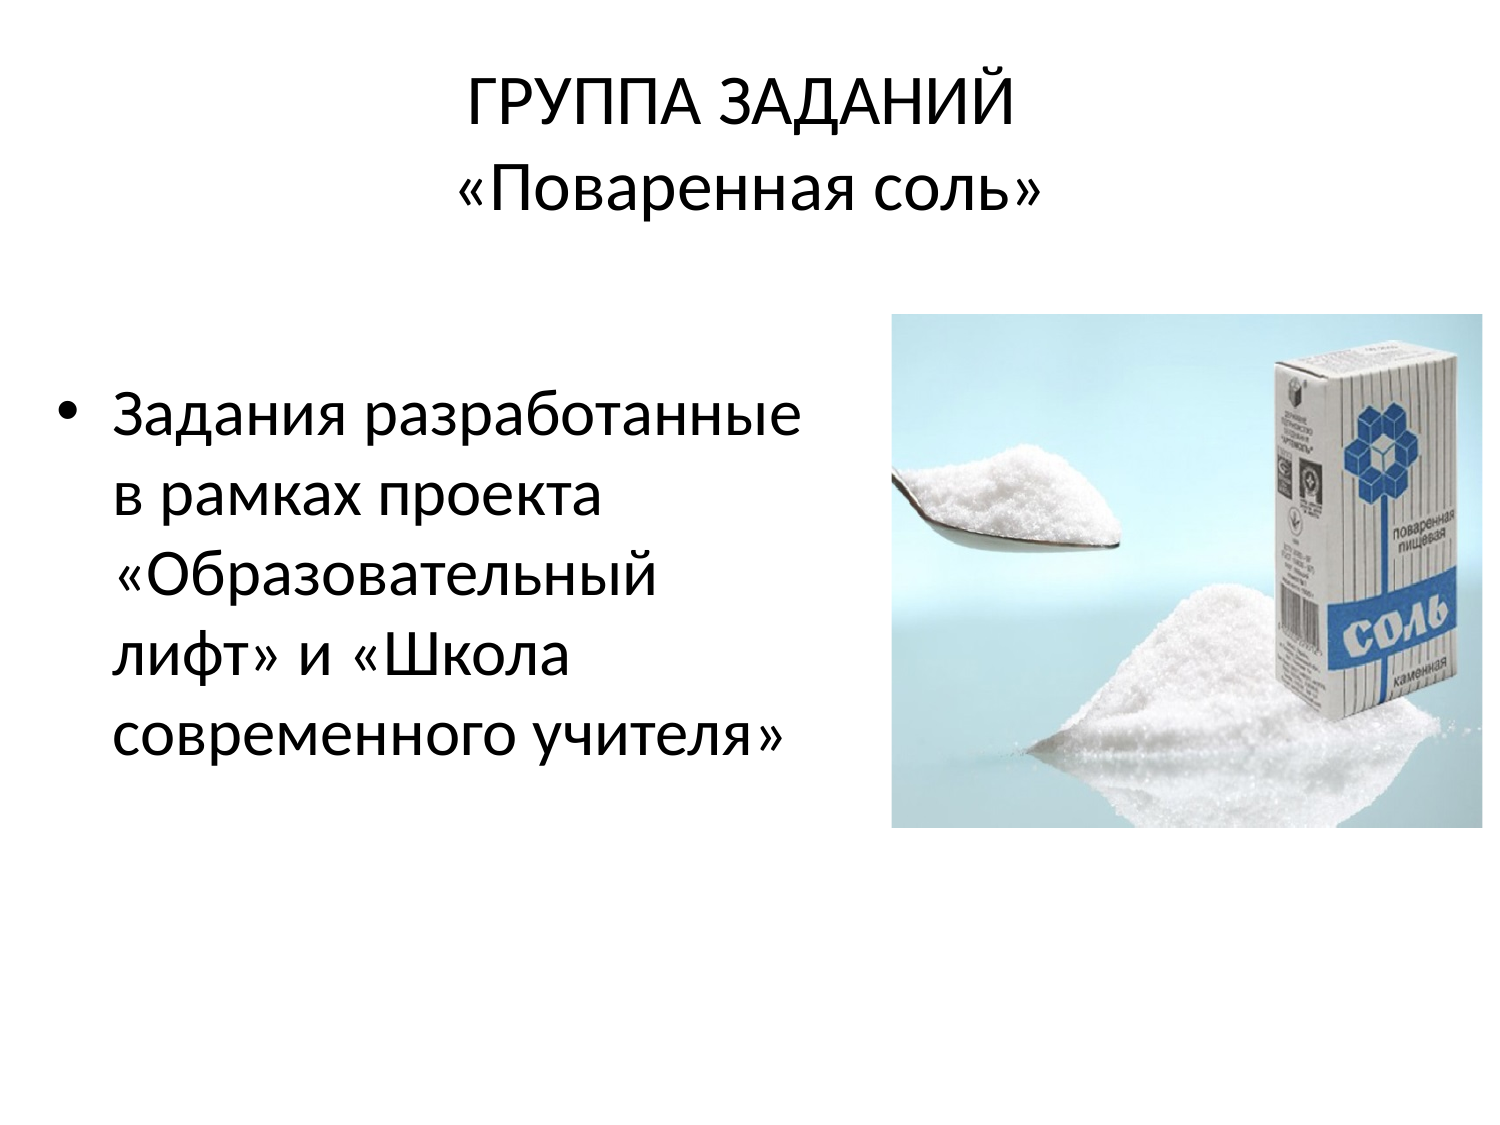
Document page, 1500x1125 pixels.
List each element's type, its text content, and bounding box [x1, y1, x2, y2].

list Задания разработанные в рамках проекта «Образовательный лифт» и «Школа современного учителя» [41, 361, 857, 1105]
picture [891, 314, 1483, 829]
title ГРУППА ЗАДАНИЙ «Поваренная соль» [75, 45, 1425, 233]
